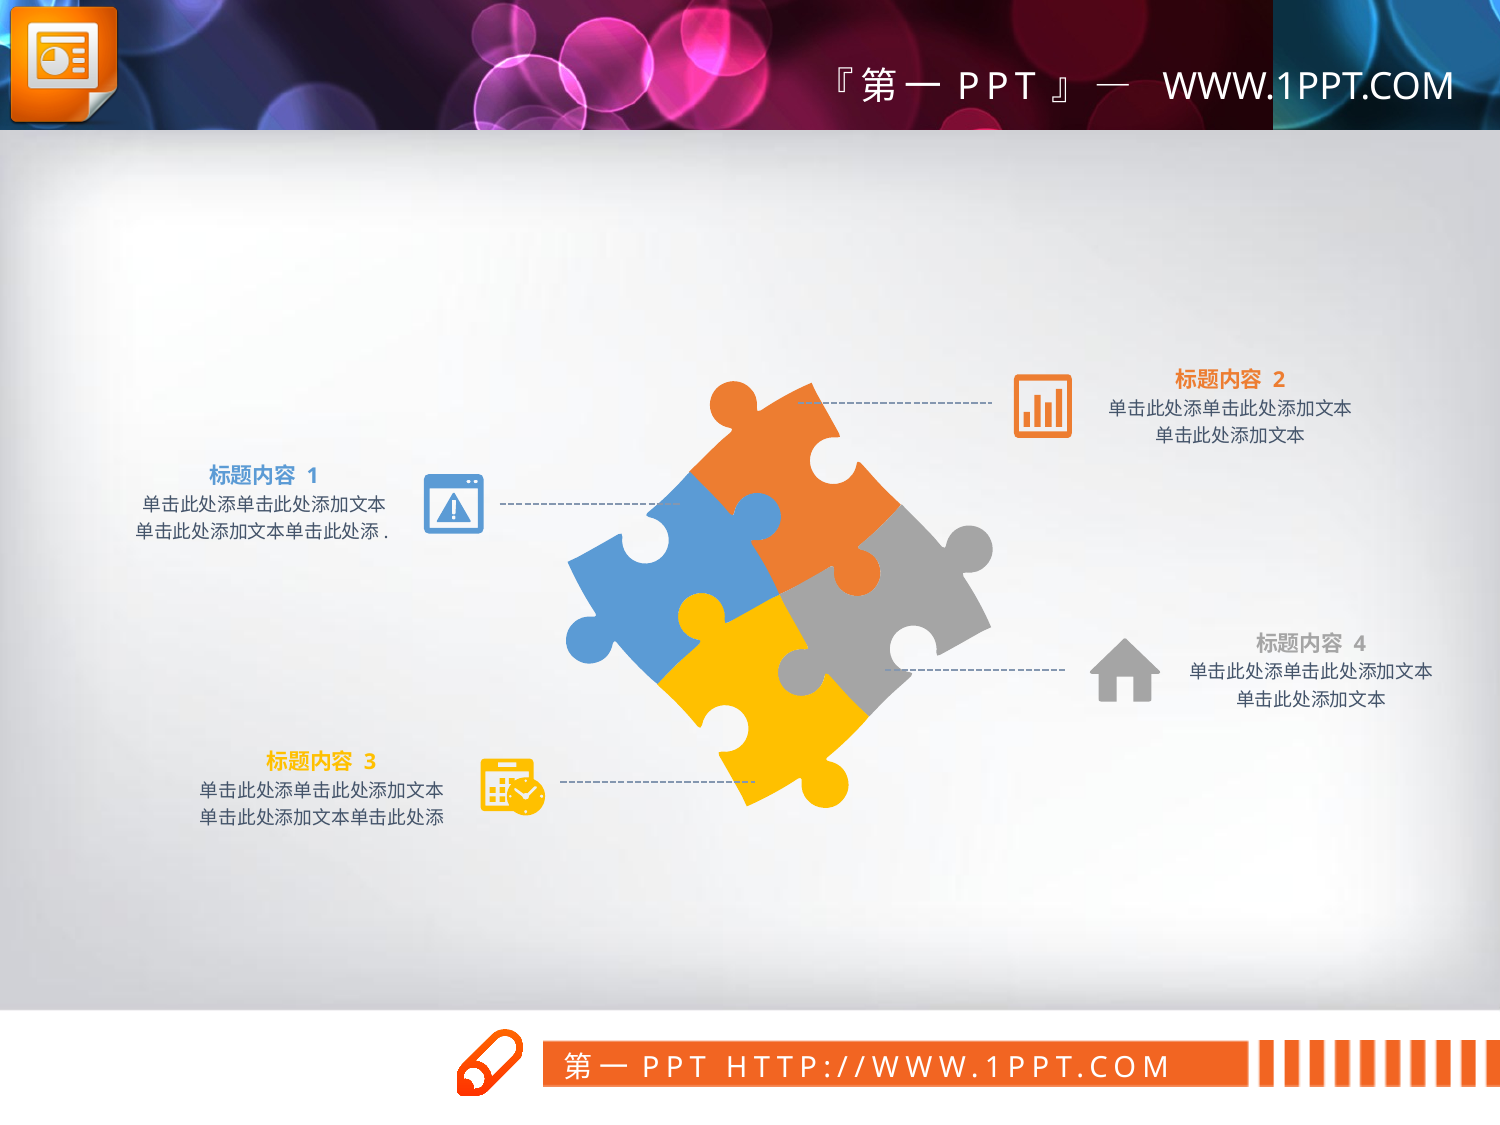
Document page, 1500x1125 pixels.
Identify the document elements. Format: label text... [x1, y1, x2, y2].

text_box 标题内容 1 单击此处添单击此处添加文本 单击此处添加文本单击此处添. [122, 456, 399, 543]
text_box 标题内容 2 单击此处添单击此处添加文本 单击此处添加文本 [1088, 360, 1365, 447]
text_box [423, 474, 484, 534]
text_box 标题内容 4 单击此处添单击此处添加文本 单击此处添加文本 [1169, 624, 1446, 710]
picture [543, 1040, 1500, 1087]
text_box [480, 758, 546, 816]
text_box [566, 471, 781, 684]
text_box [656, 594, 869, 808]
text_box [1013, 374, 1072, 438]
text_box 标题内容 3 单击此处添单击此处添加文本 单击此处添加文本单击此处添 [179, 742, 456, 829]
picture [0, 0, 1500, 1012]
text_box [778, 504, 993, 717]
text_box [688, 381, 901, 595]
text_box [1089, 638, 1161, 702]
